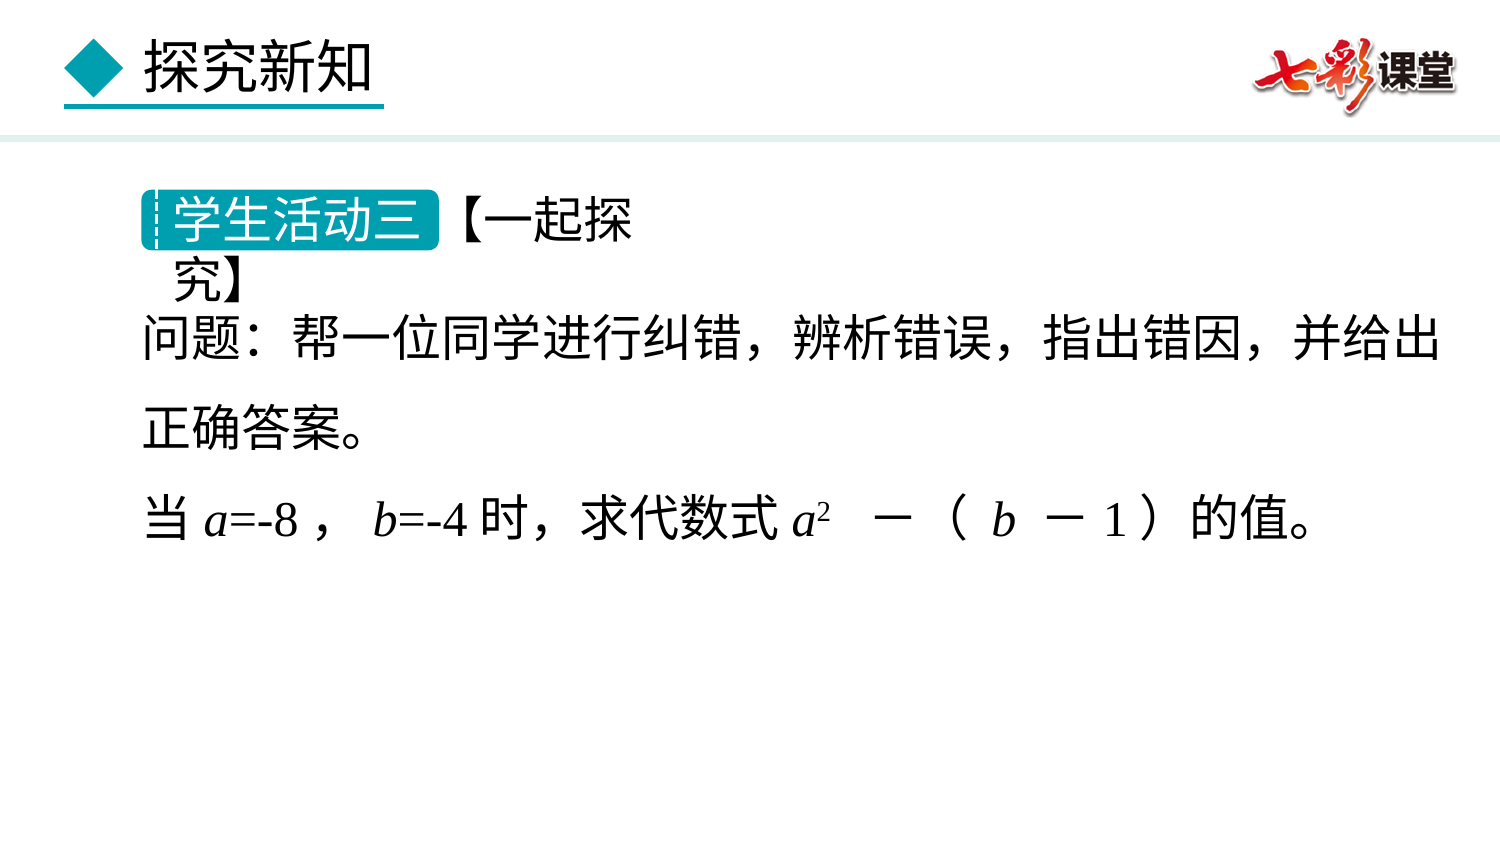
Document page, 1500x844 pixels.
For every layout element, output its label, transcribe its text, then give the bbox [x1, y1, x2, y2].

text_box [141, 180, 744, 257]
text_box 问题：帮一位同学进行纠错，辨析错误，指出错因，并给出正确答案。 当a=-8，b=-4时，求代数式a2 －（ b －1）的值。 [127, 269, 1497, 555]
picture [1249, 32, 1461, 118]
